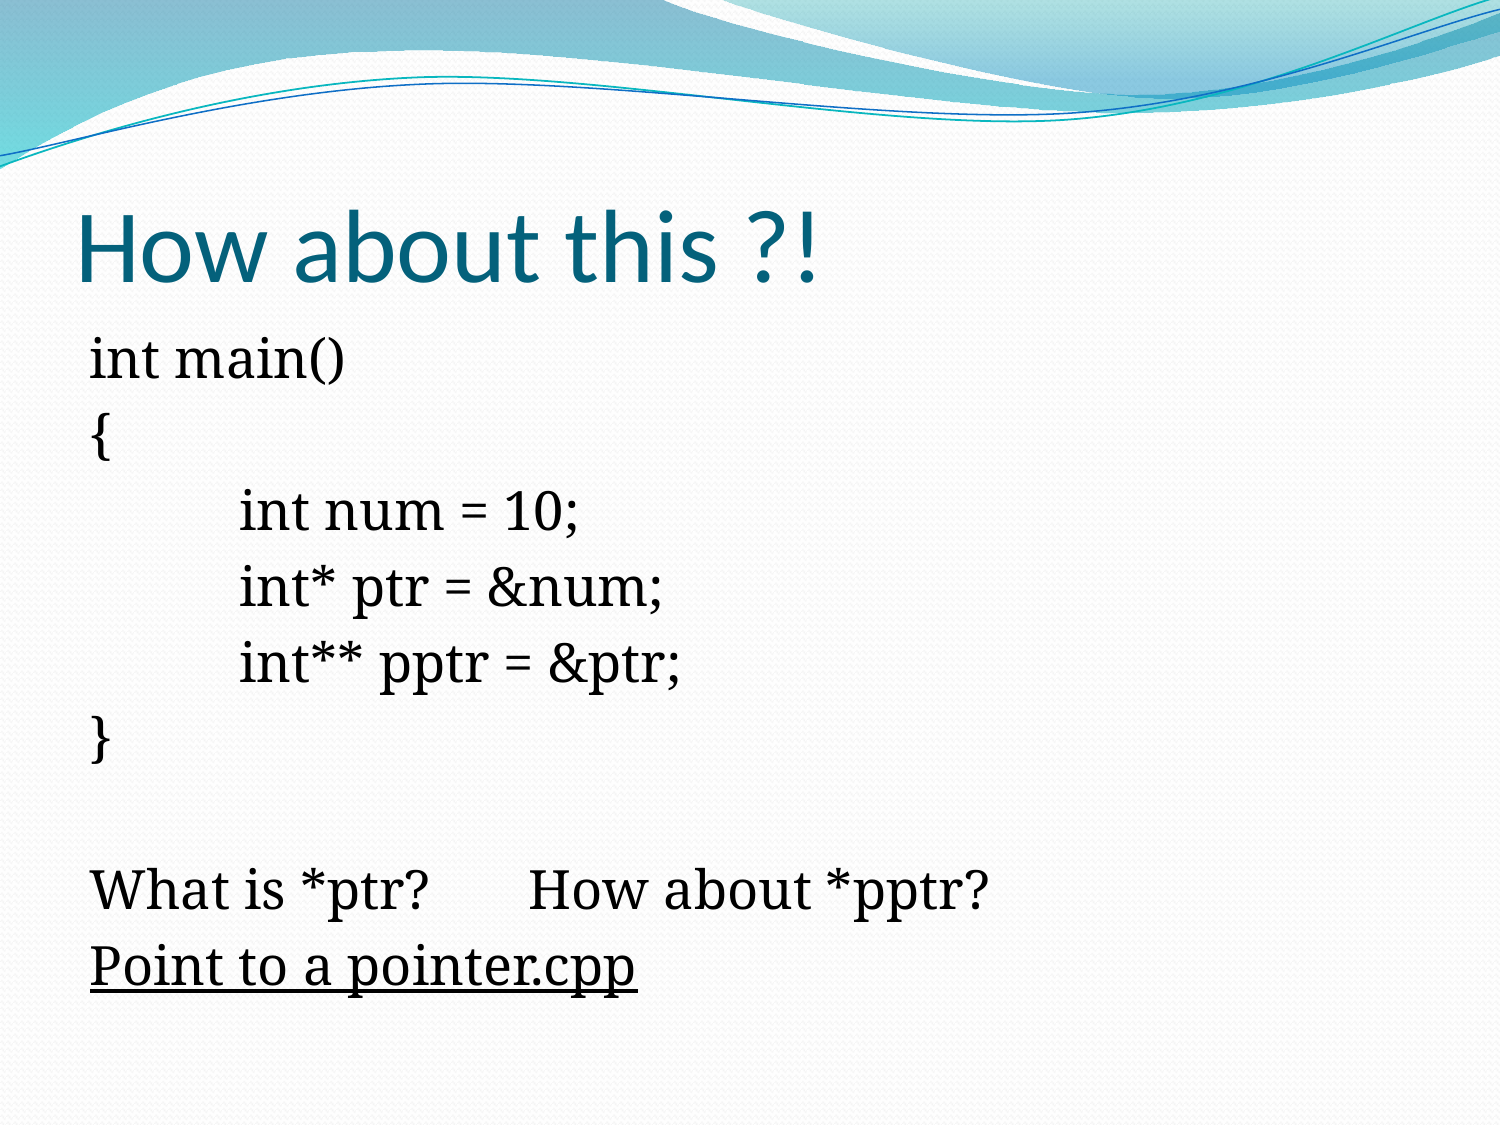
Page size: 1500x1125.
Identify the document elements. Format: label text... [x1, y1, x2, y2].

list int main() { int num = 10; int* ptr = &num; int** pptr = &ptr; } What is *ptr? How about *pptr? Point to a pointer.cpp [75, 317, 1425, 1038]
title How about this ?! [75, 115, 1425, 303]
